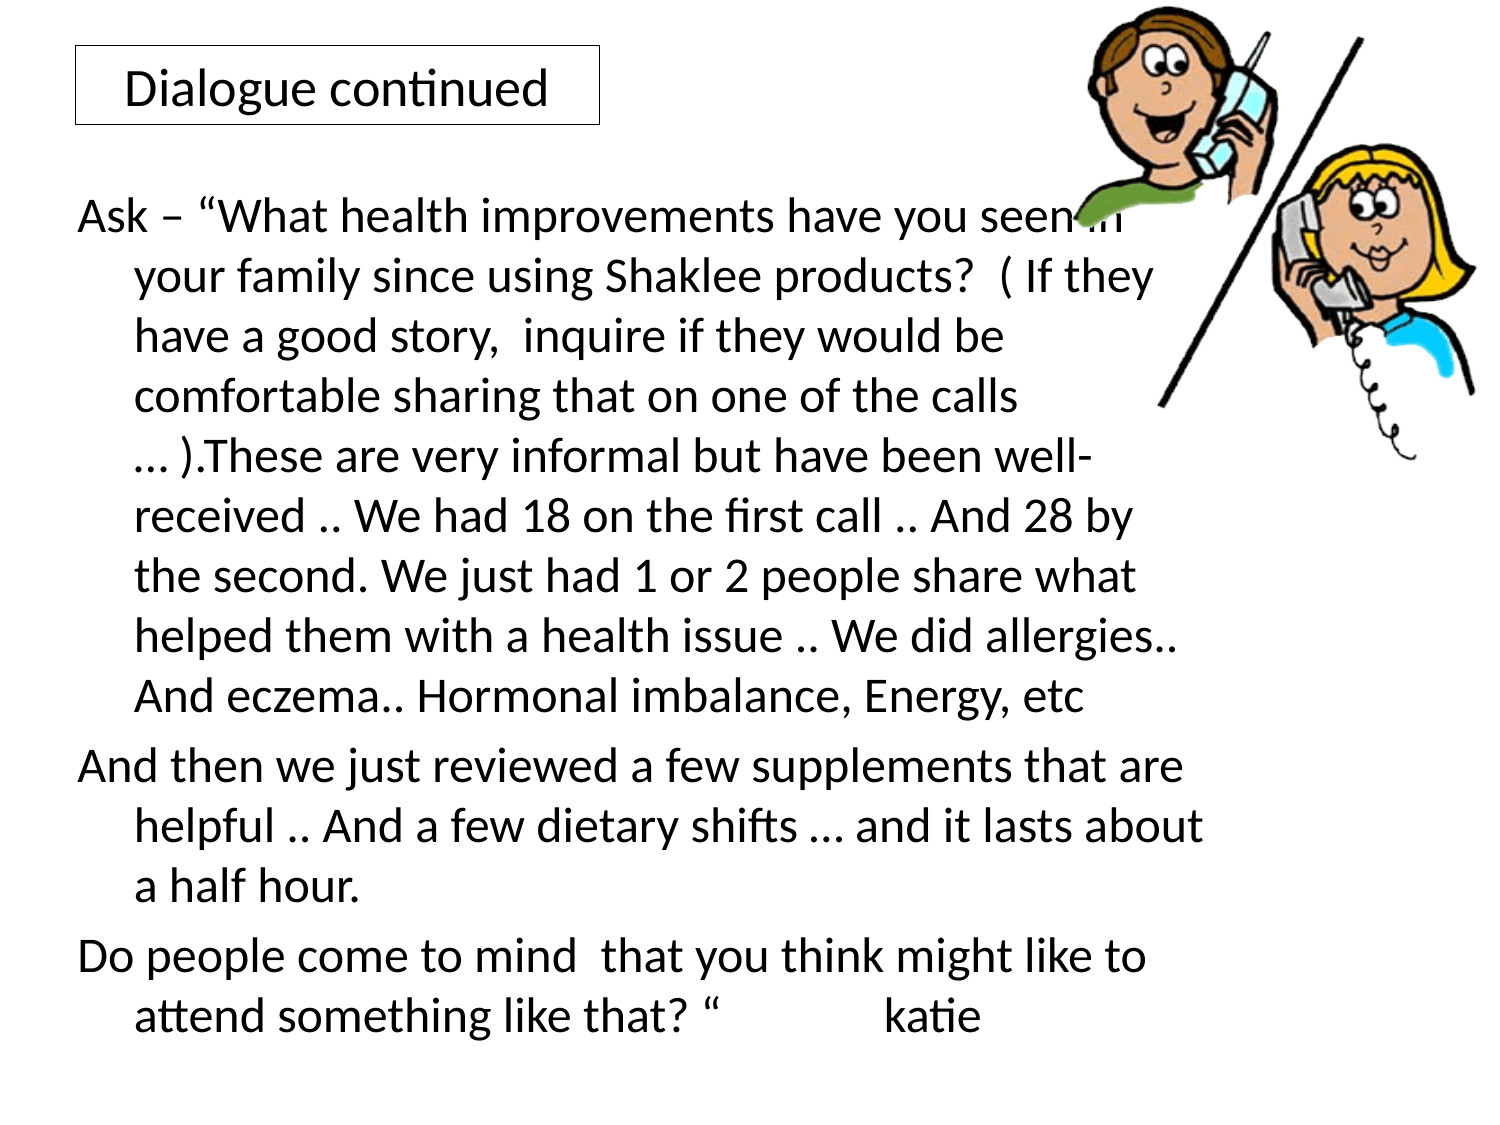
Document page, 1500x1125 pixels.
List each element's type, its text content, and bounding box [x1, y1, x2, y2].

picture [1049, 0, 1500, 474]
title Dialogue continued [75, 45, 600, 125]
list Ask – “What health improvements have you seen in your family since using Shaklee products? ( If they have a good story, inquire if they would be comfortable sharing that on one of the calls … ).These are very informal but have been well-received .. We had 18 on the first call .. And 28 by the second. We just had 1 or 2 people share what helped them with a health issue .. We did allergies.. And eczema.. Hormonal imbalance, Energy, etc And then we just reviewed a few supplements that are helpful .. And a few dietary shifts … and it lasts about a half hour. Do people come to mind that you think might like to attend something like that? “ katie [62, 174, 1225, 1050]
